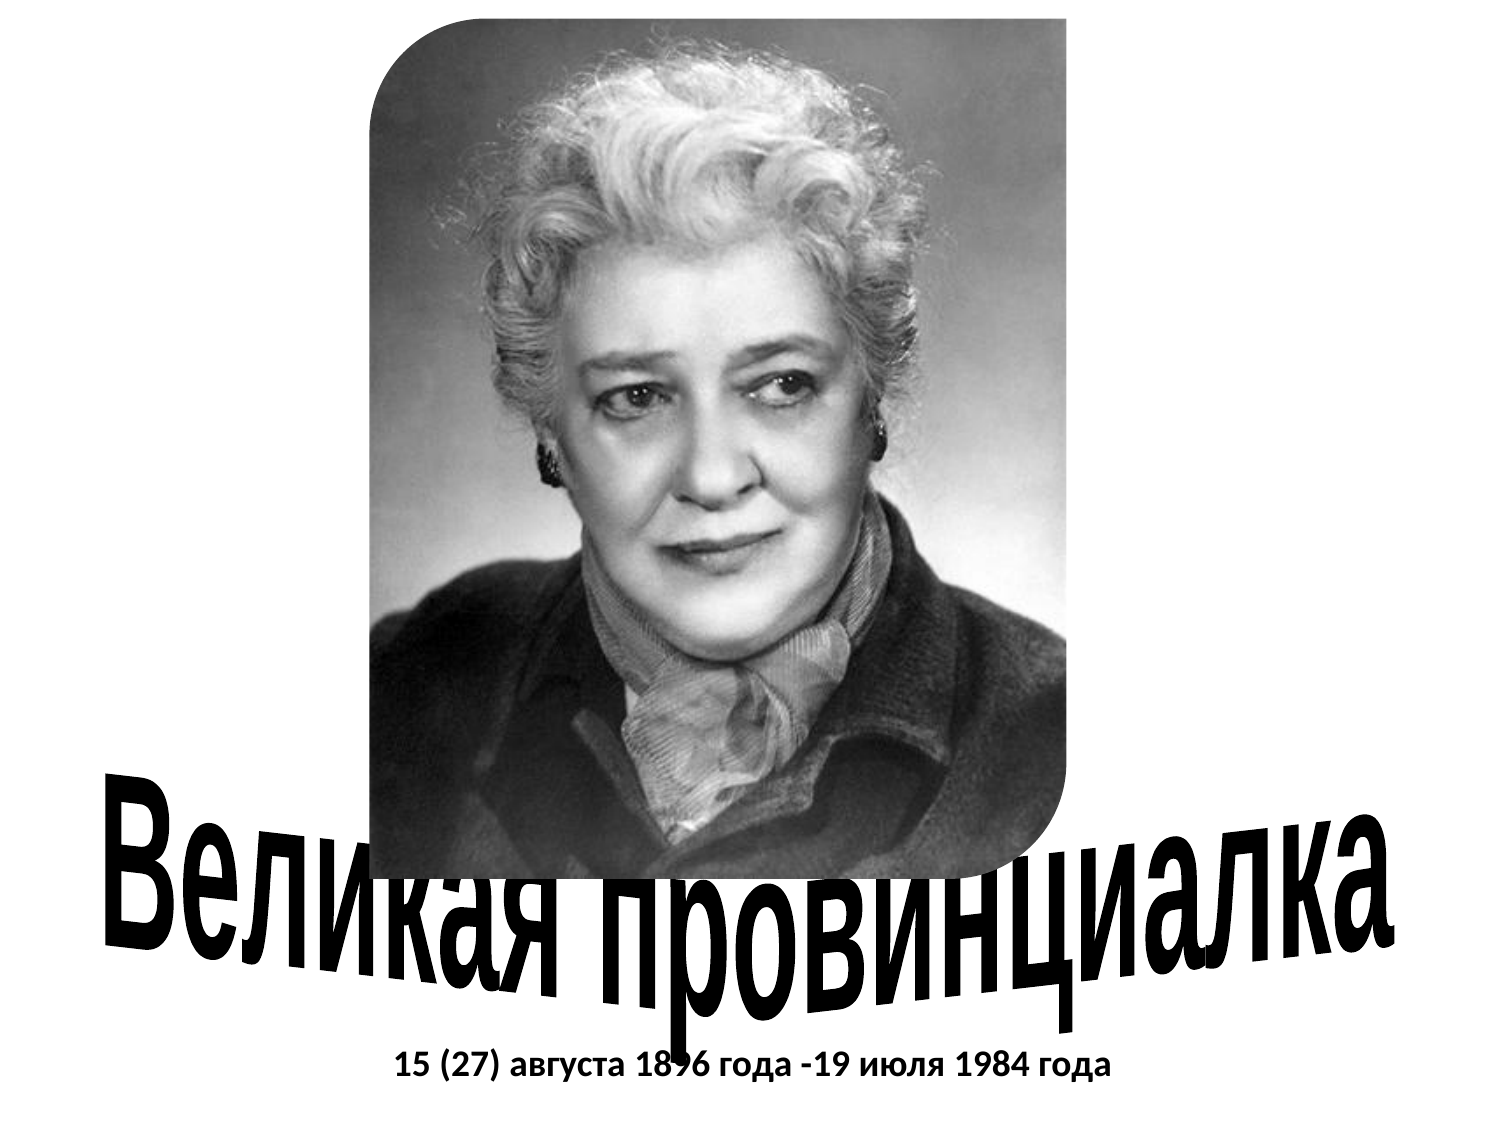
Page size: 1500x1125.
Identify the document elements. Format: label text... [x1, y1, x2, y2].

text_box 15 (27) августа 1896 года -19 июля 1984 года [378, 1031, 1136, 1091]
picture [369, 18, 1067, 880]
